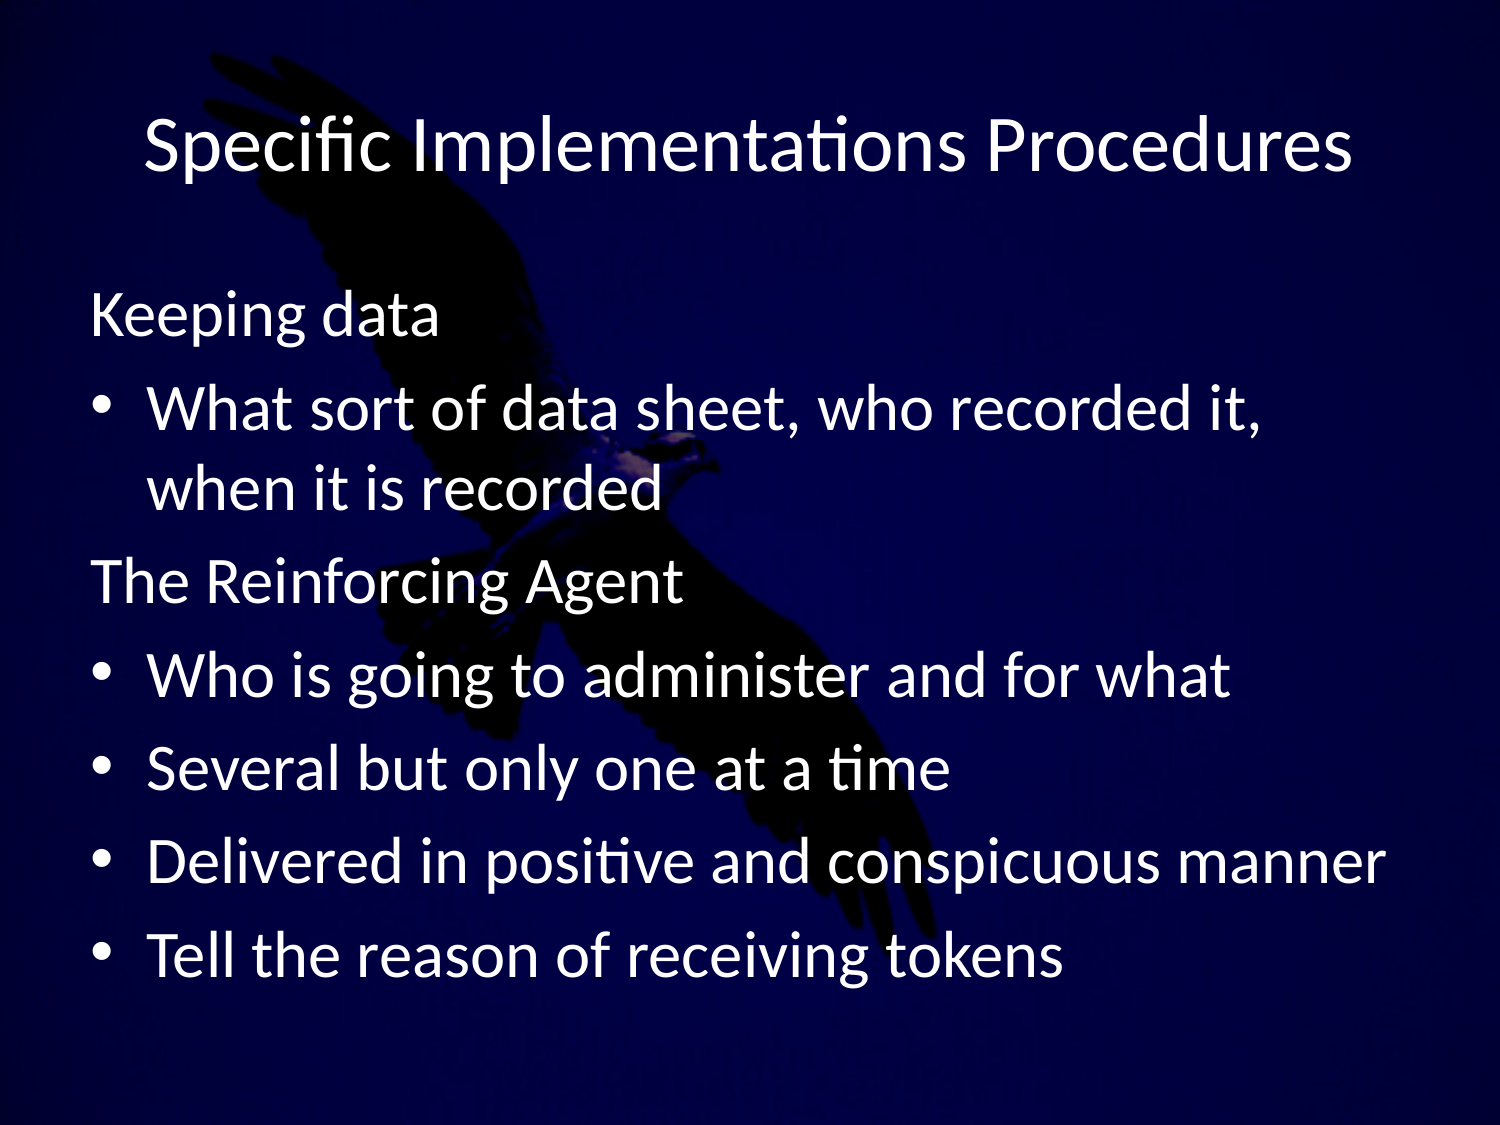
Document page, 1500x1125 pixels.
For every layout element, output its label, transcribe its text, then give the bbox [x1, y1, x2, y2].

list Keeping data What sort of data sheet, who recorded it, when it is recorded The Reinforcing Agent Who is going to administer and for what Several but only one at a time Delivered in positive and conspicuous manner Tell the reason of receiving tokens [75, 262, 1425, 1005]
title Specific Implementations Procedures [75, 45, 1425, 233]
picture [0, 0, 1500, 1125]
